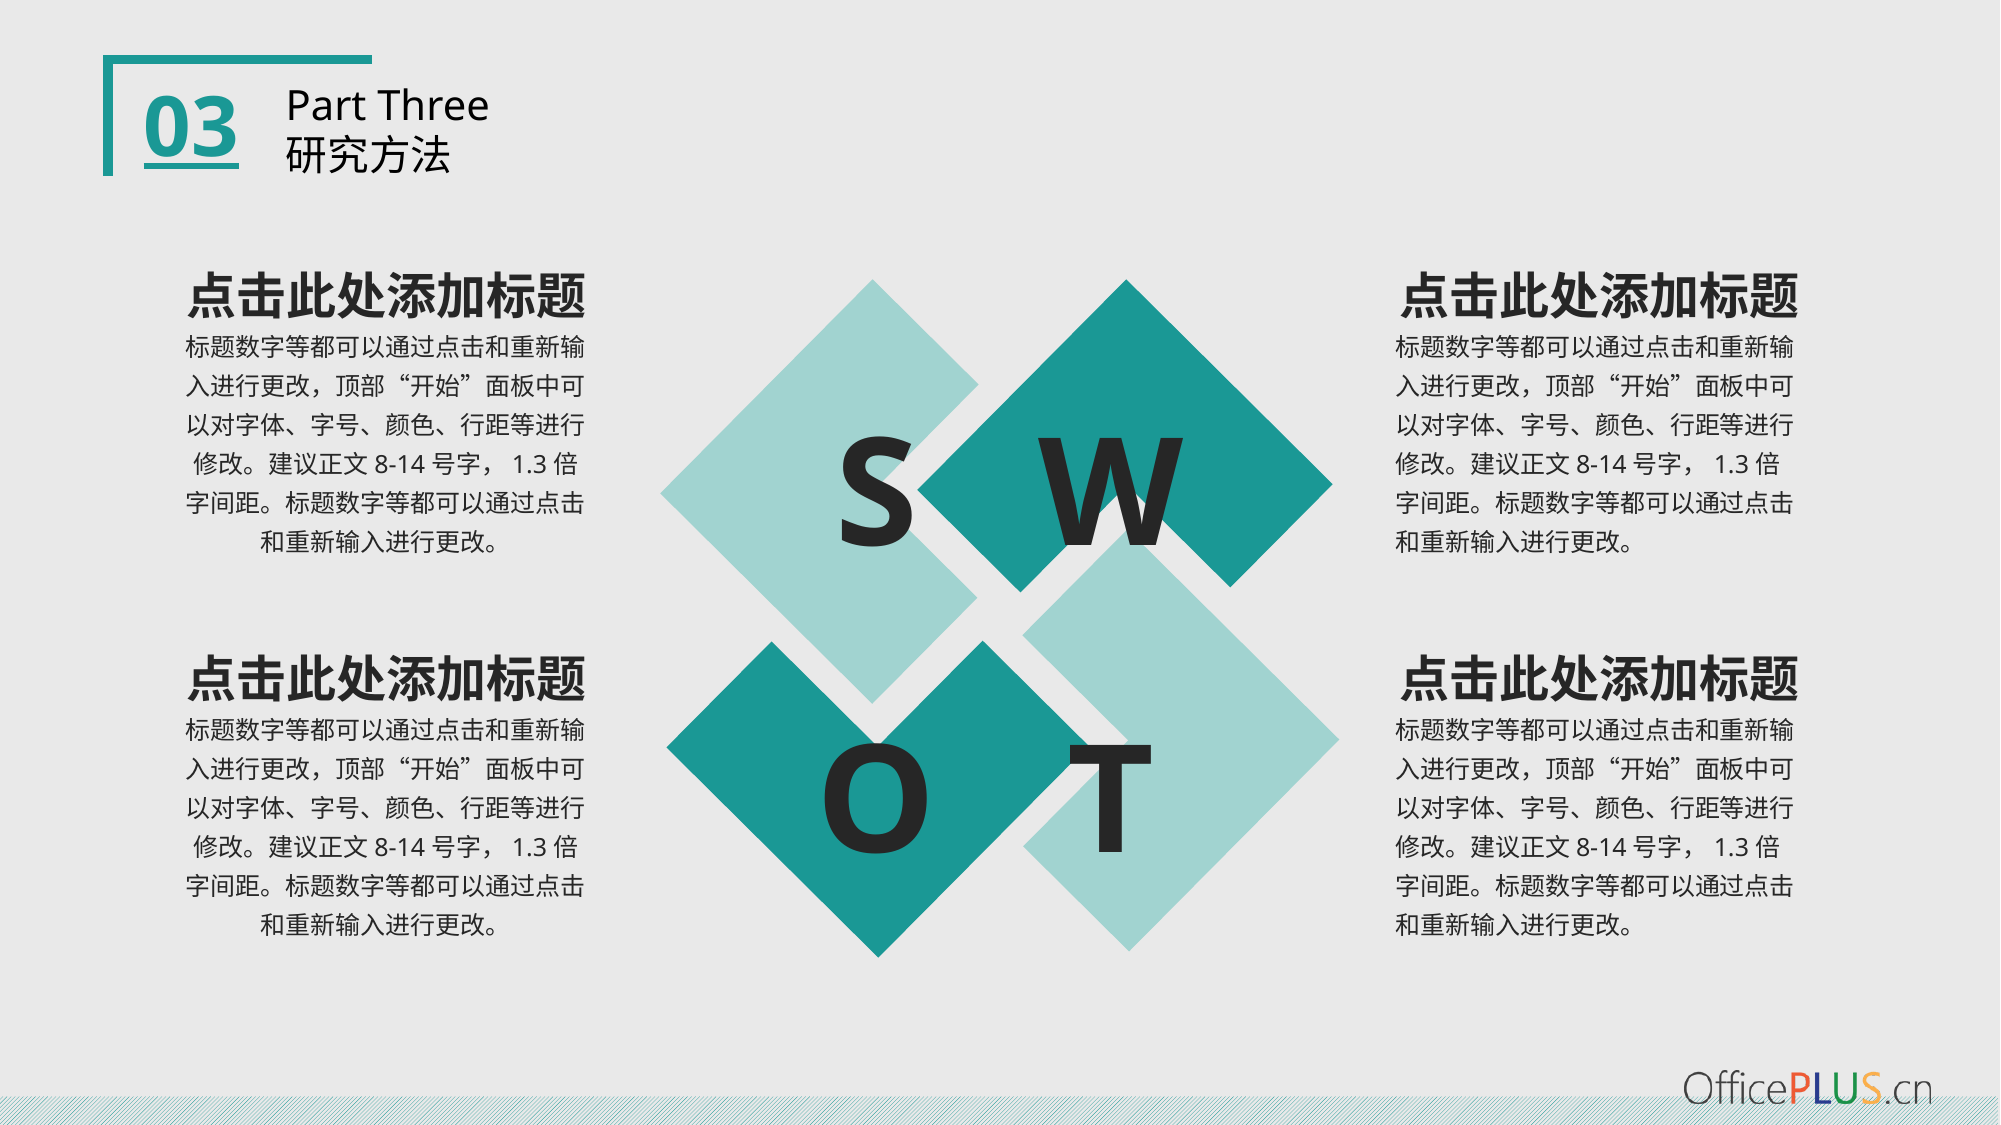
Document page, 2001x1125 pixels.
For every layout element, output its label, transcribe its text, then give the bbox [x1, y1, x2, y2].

text_box [928, 639, 1052, 885]
text_box [808, 890, 947, 960]
text_box 点击此处添加标题 [171, 640, 602, 698]
text_box 03 [128, 66, 271, 181]
text_box T [1052, 694, 1170, 890]
text_box Part Three 研究方法 [270, 71, 631, 186]
text_box 点击此处添加标题 [171, 257, 602, 315]
text_box 点击此处添加标题 [1384, 257, 1815, 315]
text_box [1020, 583, 1341, 953]
text_box 标题数字等都可以通过点击和重新输入进行更改，顶部“开始”面板中可以对字体、字号、颜色、行距等进行修改。建议正文8-14号字，1.3倍字间距。标题数字等都可以通过点击和重新输入进行更改。 [167, 698, 604, 947]
text_box O [801, 694, 952, 890]
text_box S [820, 388, 933, 583]
text_box [933, 277, 1335, 594]
text_box 标题数字等都可以通过点击和重新输入进行更改，顶部“开始”面板中可以对字体、字号、颜色、行距等进行修改。建议正文8-14号字，1.3倍字间距。标题数字等都可以通过点击和重新输入进行更改。 [1380, 698, 1817, 947]
picture [1684, 1070, 1931, 1104]
text_box [658, 277, 981, 694]
text_box 点击此处添加标题 [1384, 640, 1815, 698]
text_box [664, 639, 826, 883]
text_box W [1023, 388, 1199, 583]
text_box 标题数字等都可以通过点击和重新输入进行更改，顶部“开始”面板中可以对字体、字号、颜色、行距等进行修改。建议正文8-14号字，1.3倍字间距。标题数字等都可以通过点击和重新输入进行更改。 [1380, 315, 1817, 564]
text_box 标题数字等都可以通过点击和重新输入进行更改，顶部“开始”面板中可以对字体、字号、颜色、行距等进行修改。建议正文8-14号字，1.3倍字间距。标题数字等都可以通过点击和重新输入进行更改。 [167, 315, 604, 564]
